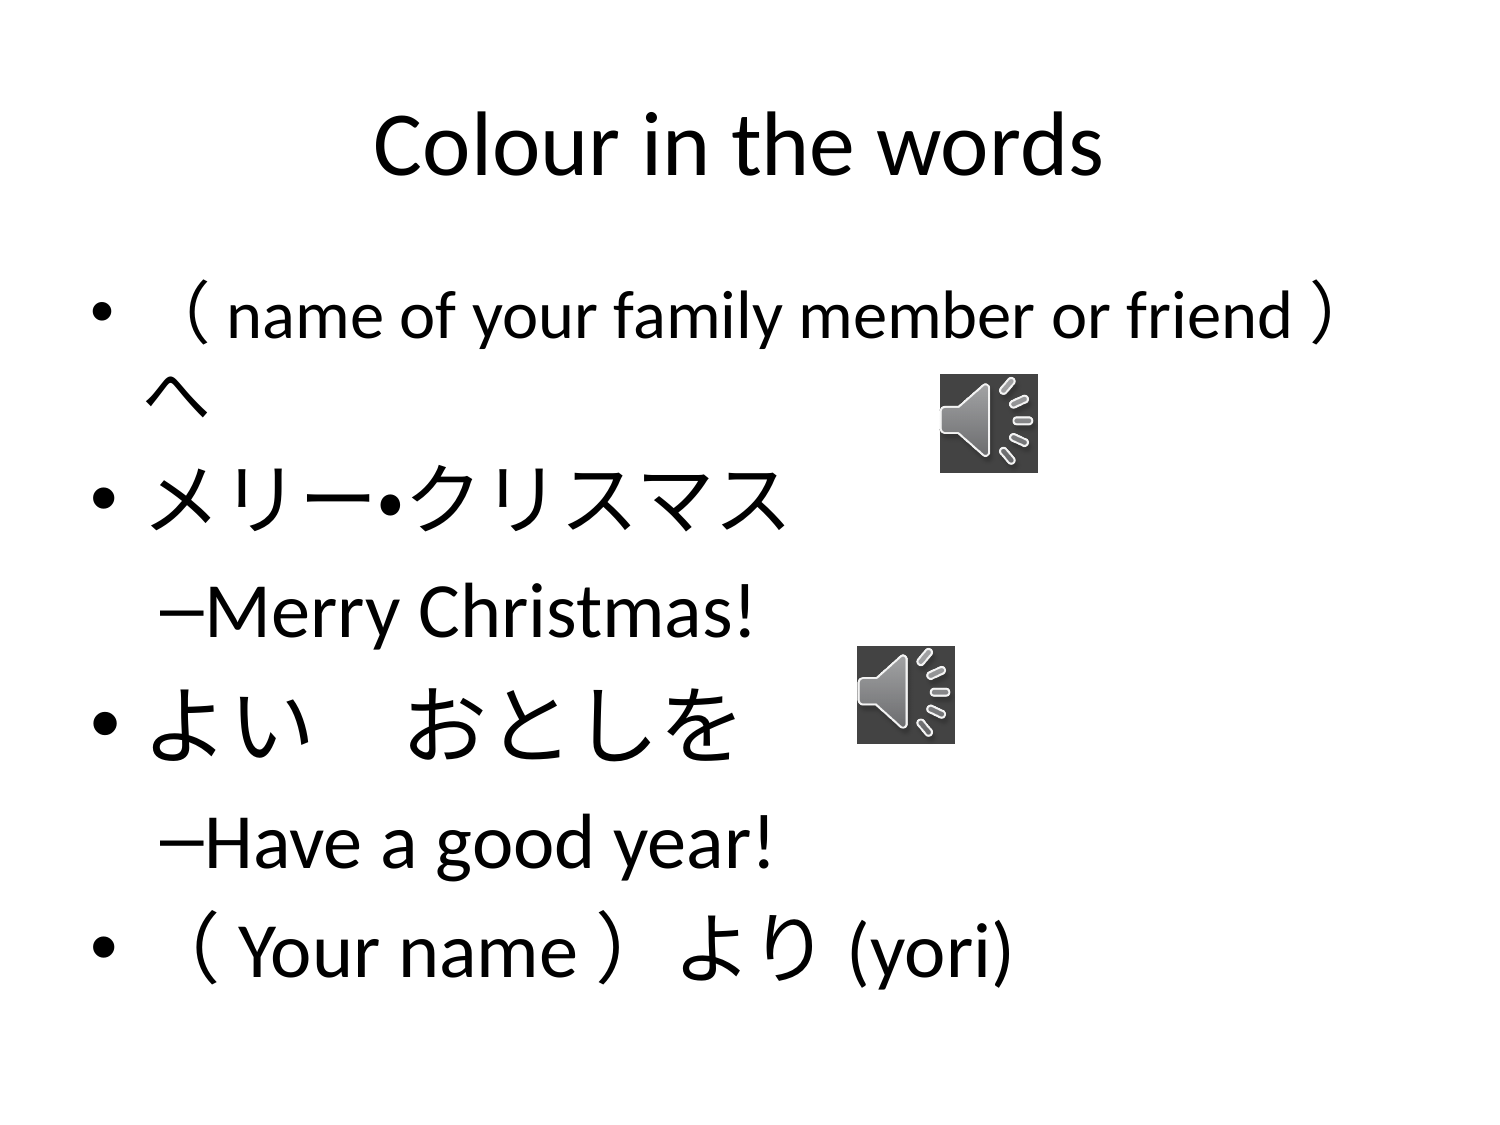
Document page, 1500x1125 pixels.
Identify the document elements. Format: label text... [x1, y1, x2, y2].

list （name of your family member or friend）へ メリー・クリスマス Merry Christmas! よい おとしを Have a good year! （Your name）より(yori) [75, 262, 1459, 1005]
picture [856, 644, 957, 746]
picture [938, 373, 1040, 474]
title Colour in the words [75, 45, 1425, 233]
